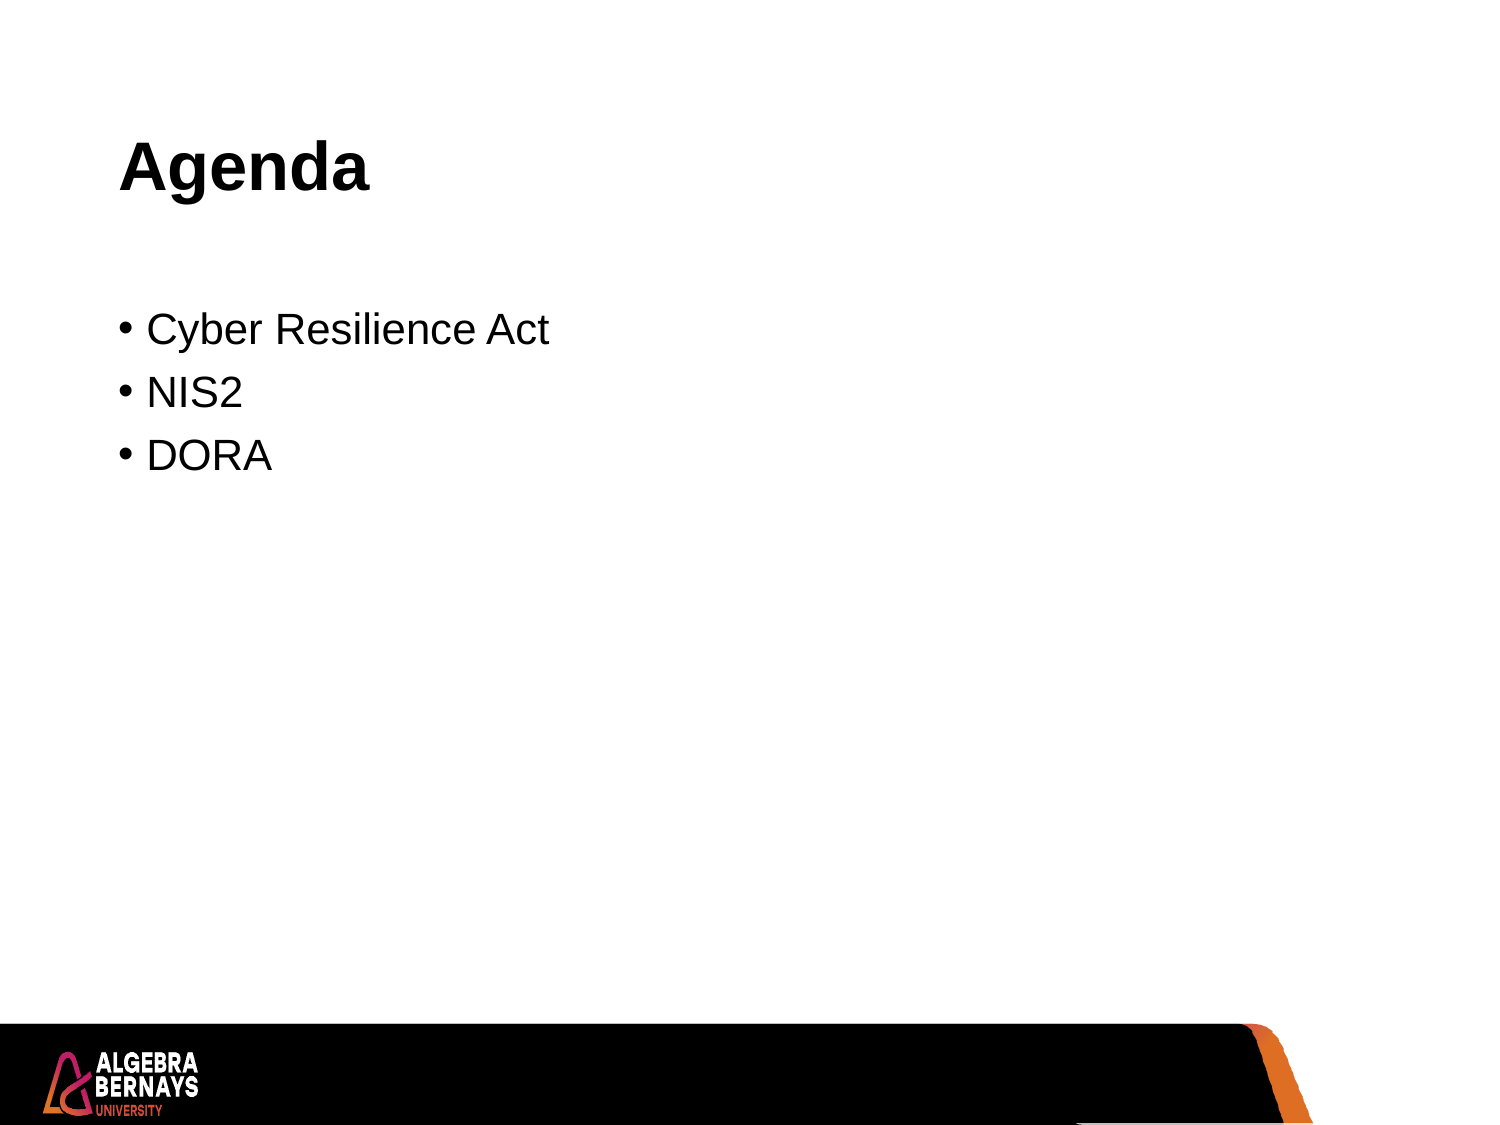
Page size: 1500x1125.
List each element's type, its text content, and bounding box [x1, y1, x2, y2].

list Cyber Resilience Act NIS2 DORA [103, 299, 1397, 1014]
picture [0, 1023, 1468, 1125]
title Agenda [103, 59, 1397, 278]
